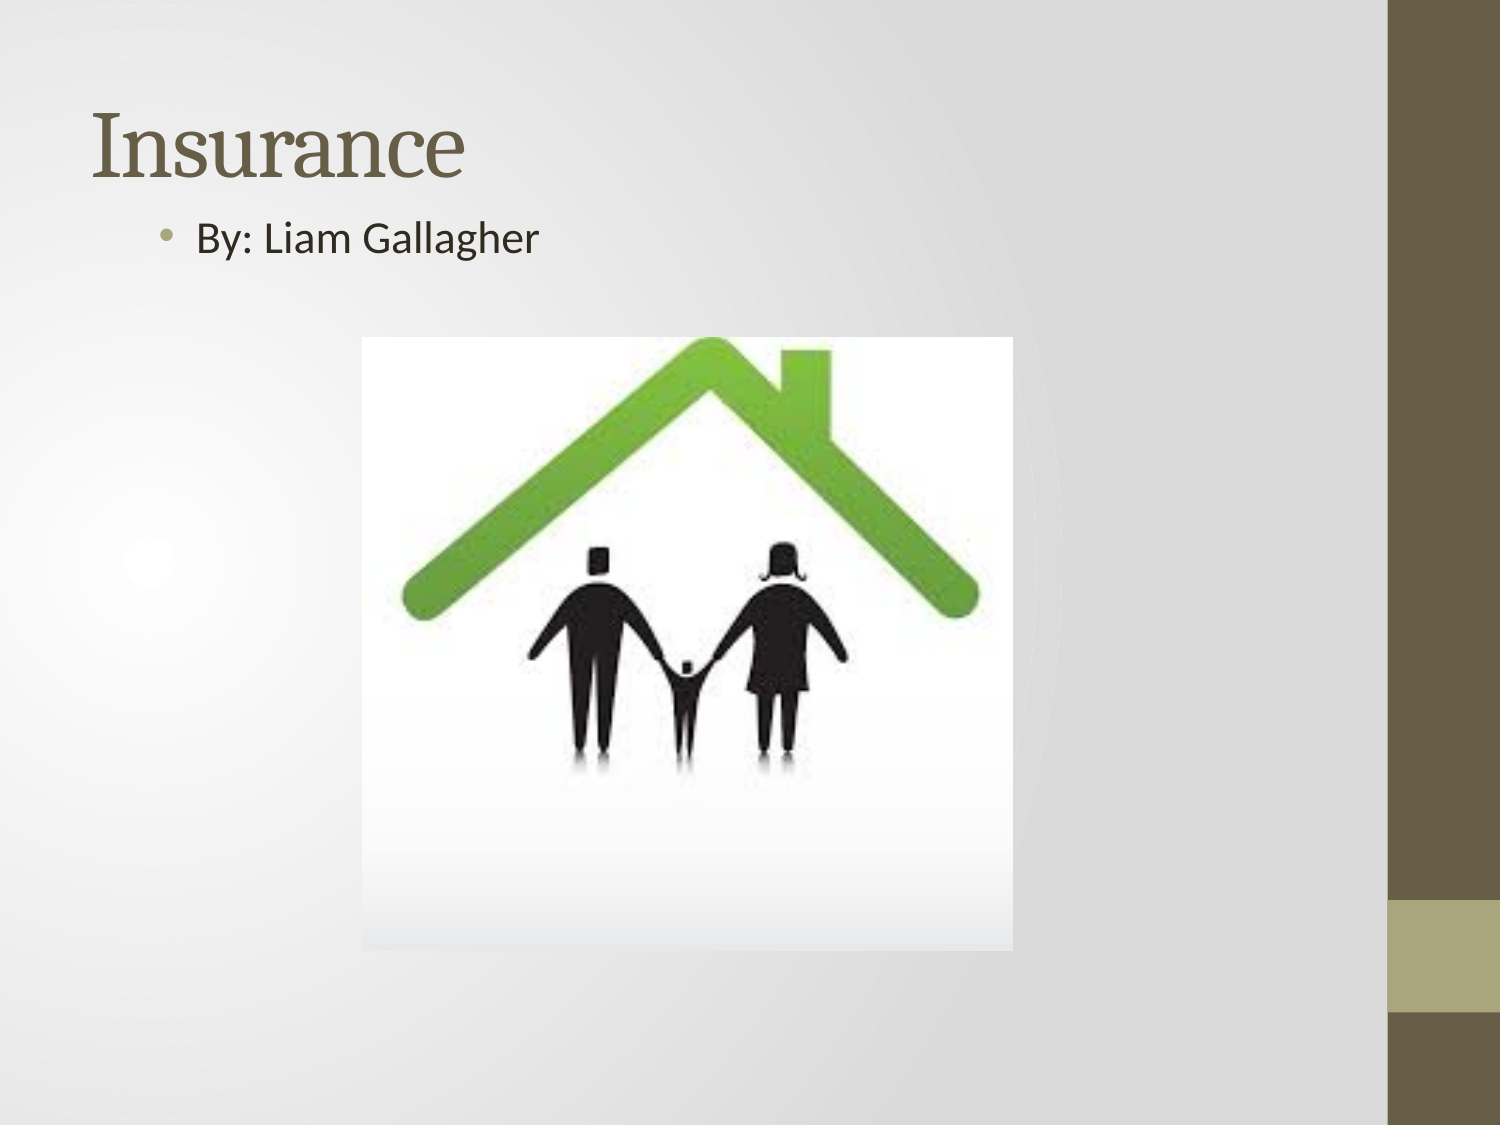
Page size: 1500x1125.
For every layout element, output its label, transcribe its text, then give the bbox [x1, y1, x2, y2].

picture [361, 336, 1013, 952]
list By: Liam Gallagher [125, 200, 1375, 988]
title Insurance [75, 45, 1325, 233]
